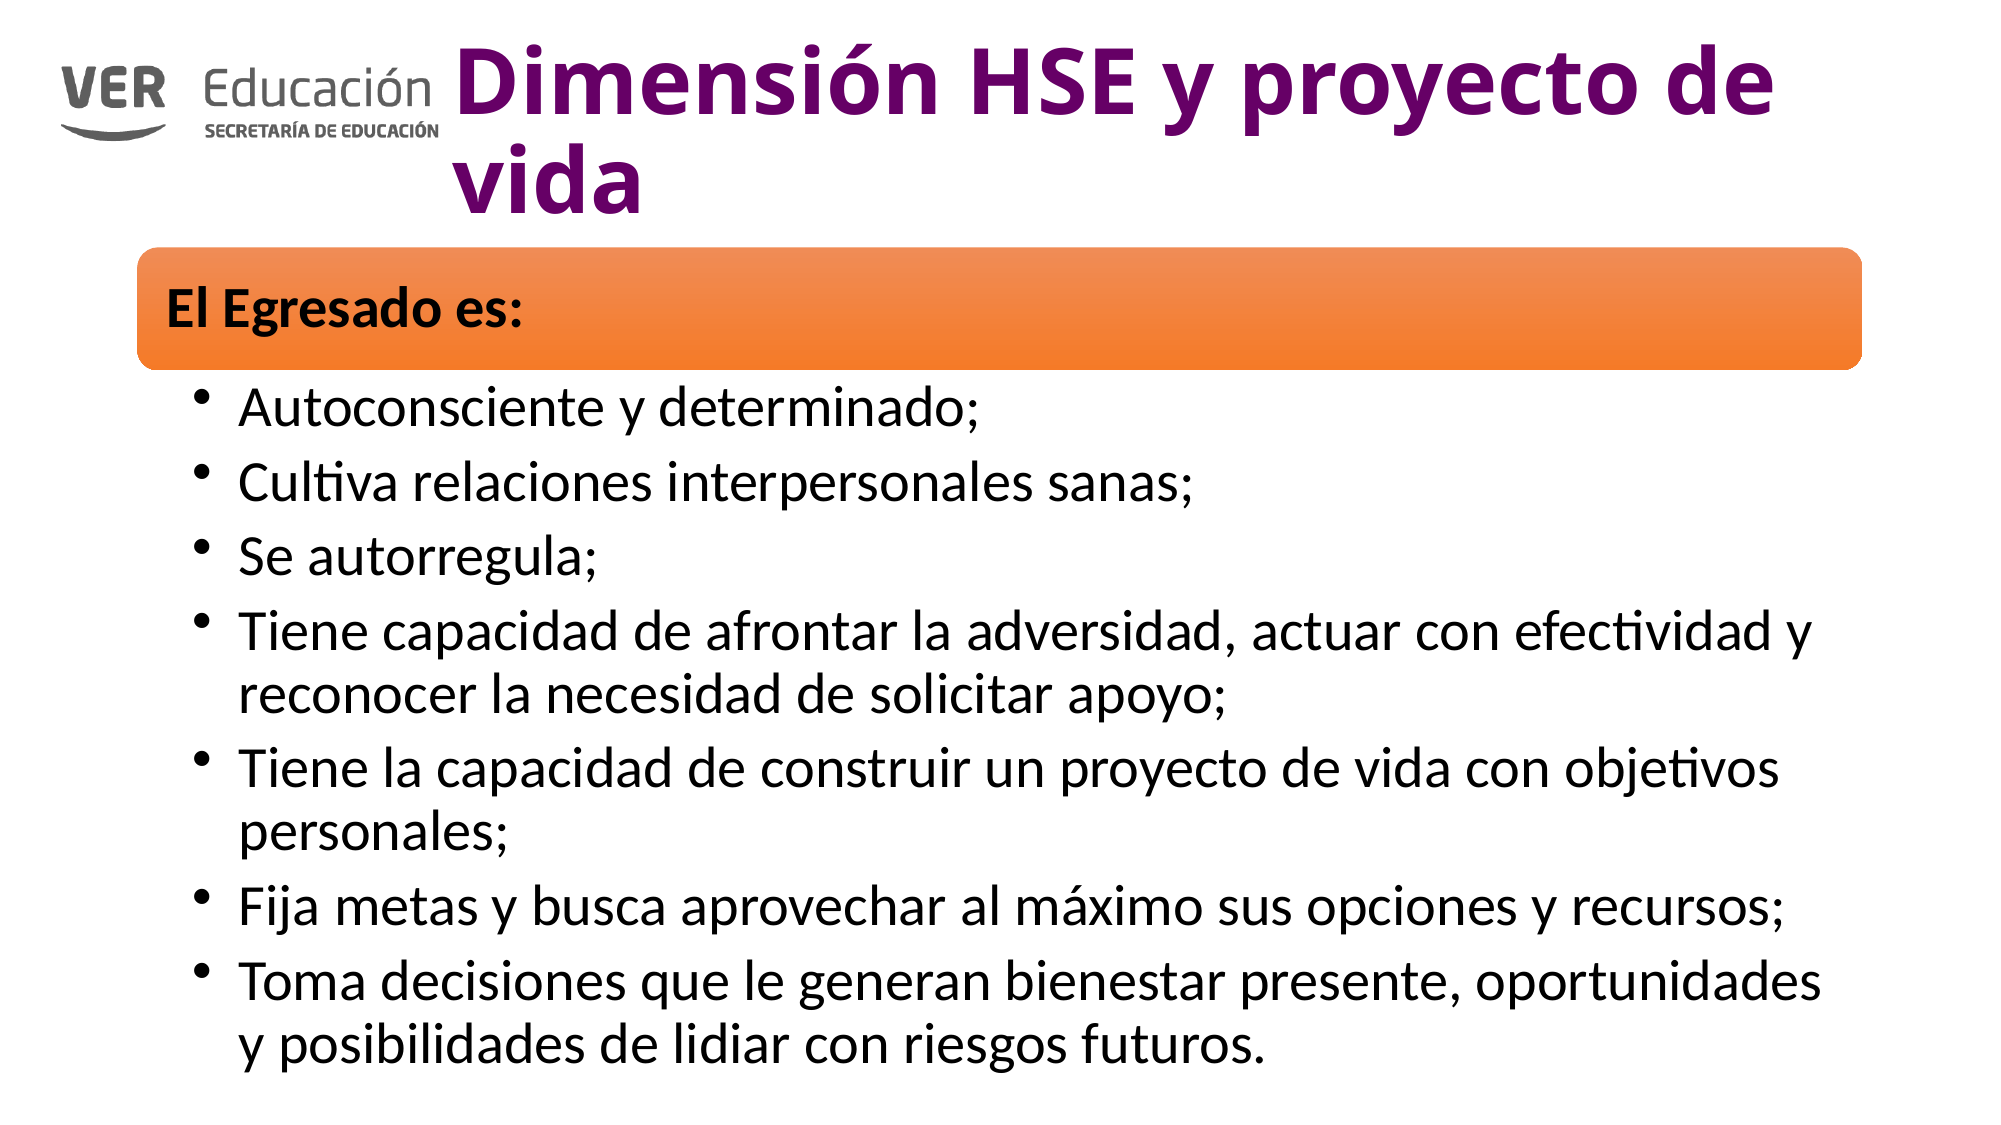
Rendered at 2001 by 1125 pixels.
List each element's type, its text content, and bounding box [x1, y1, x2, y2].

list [137, 246, 1863, 1105]
title Dimensión HSE y proyecto de vida [437, 59, 1863, 209]
picture [24, 37, 475, 162]
